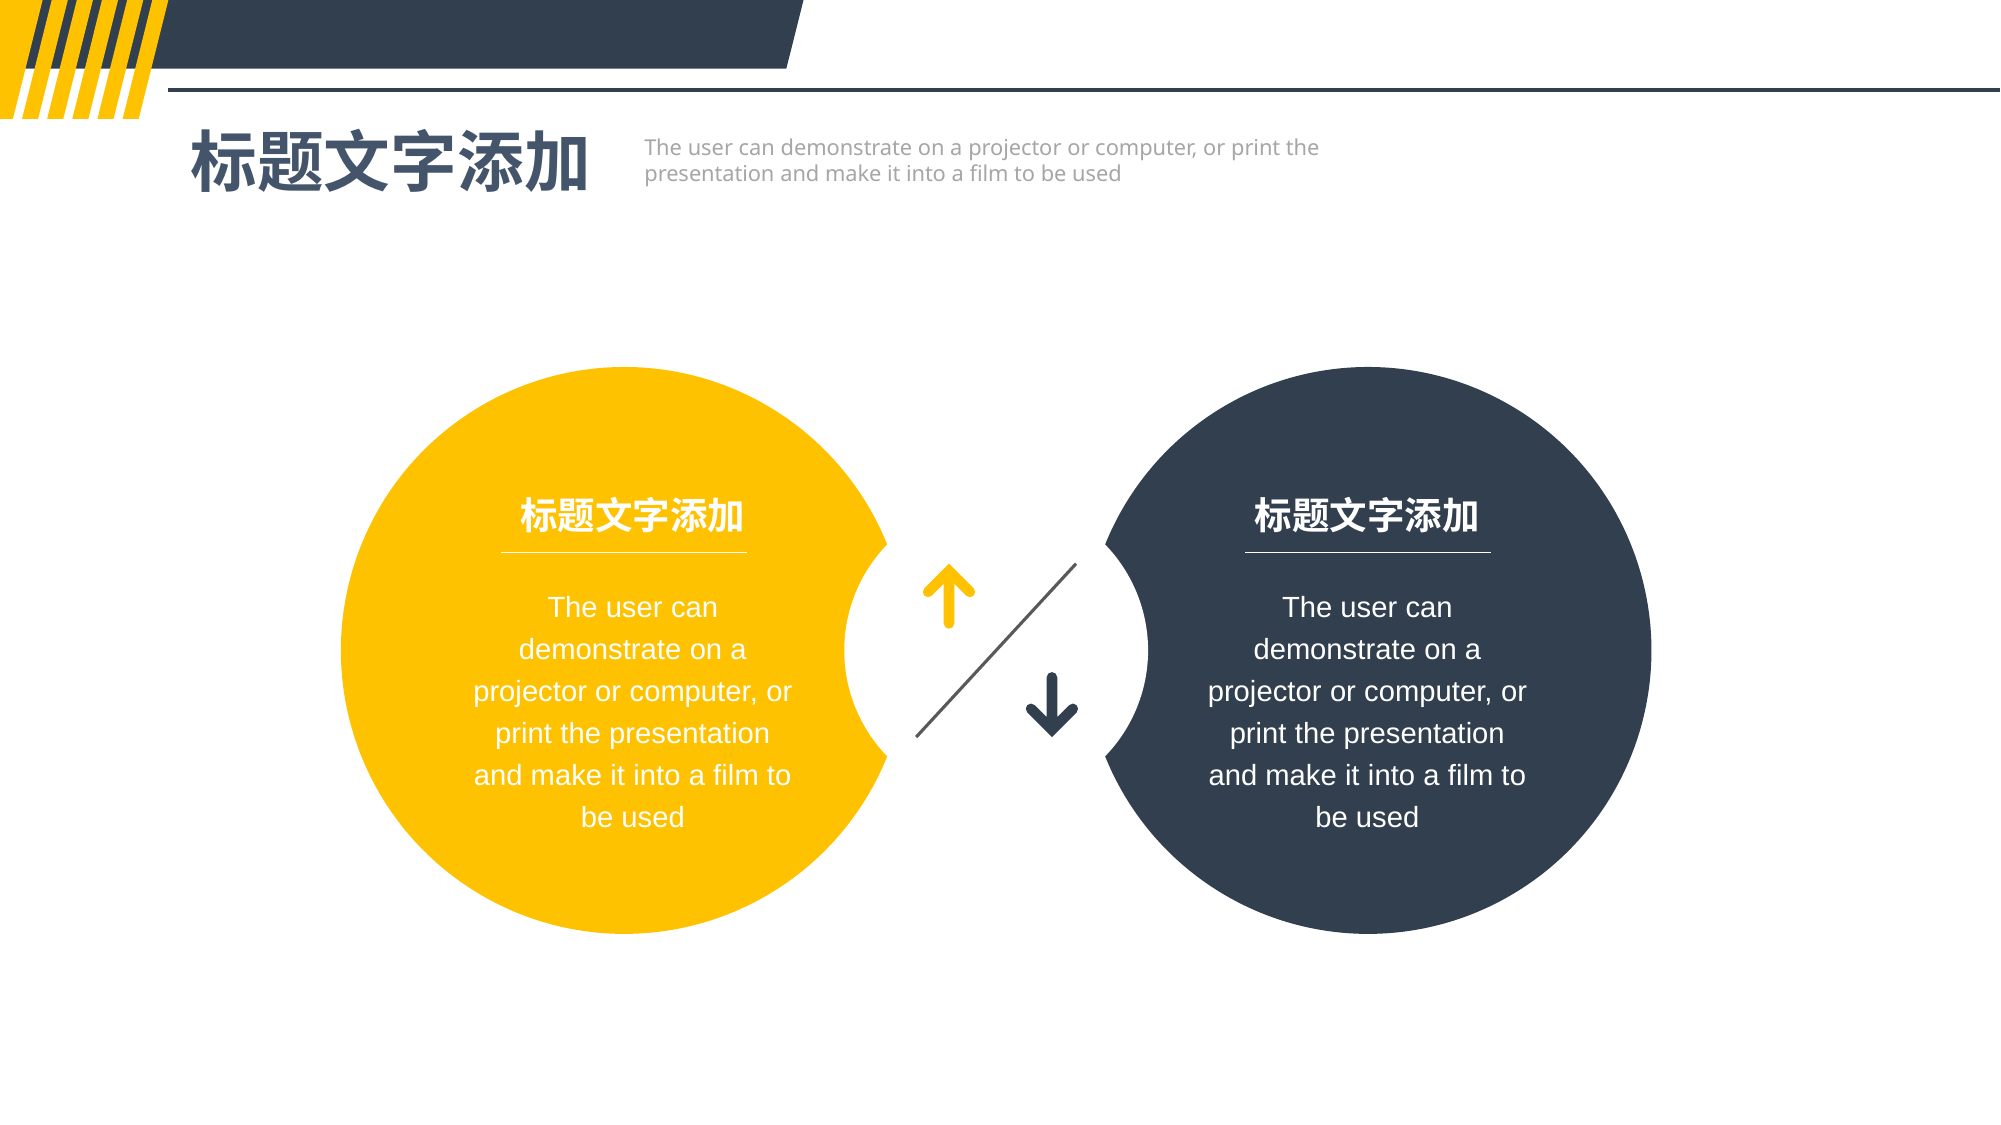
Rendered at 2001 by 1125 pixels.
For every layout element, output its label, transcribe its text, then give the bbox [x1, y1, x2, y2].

text_box [169, 0, 805, 70]
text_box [1183, 475, 1552, 840]
text_box [339, 365, 865, 935]
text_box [449, 475, 817, 840]
text_box [1127, 365, 1653, 935]
text_box 标题文字添加 [175, 112, 606, 207]
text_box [0, 0, 169, 119]
text_box The user can demonstrate on a projector or computer, or print the presentation and make it into a film to be used [629, 125, 1463, 194]
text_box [844, 498, 1149, 803]
